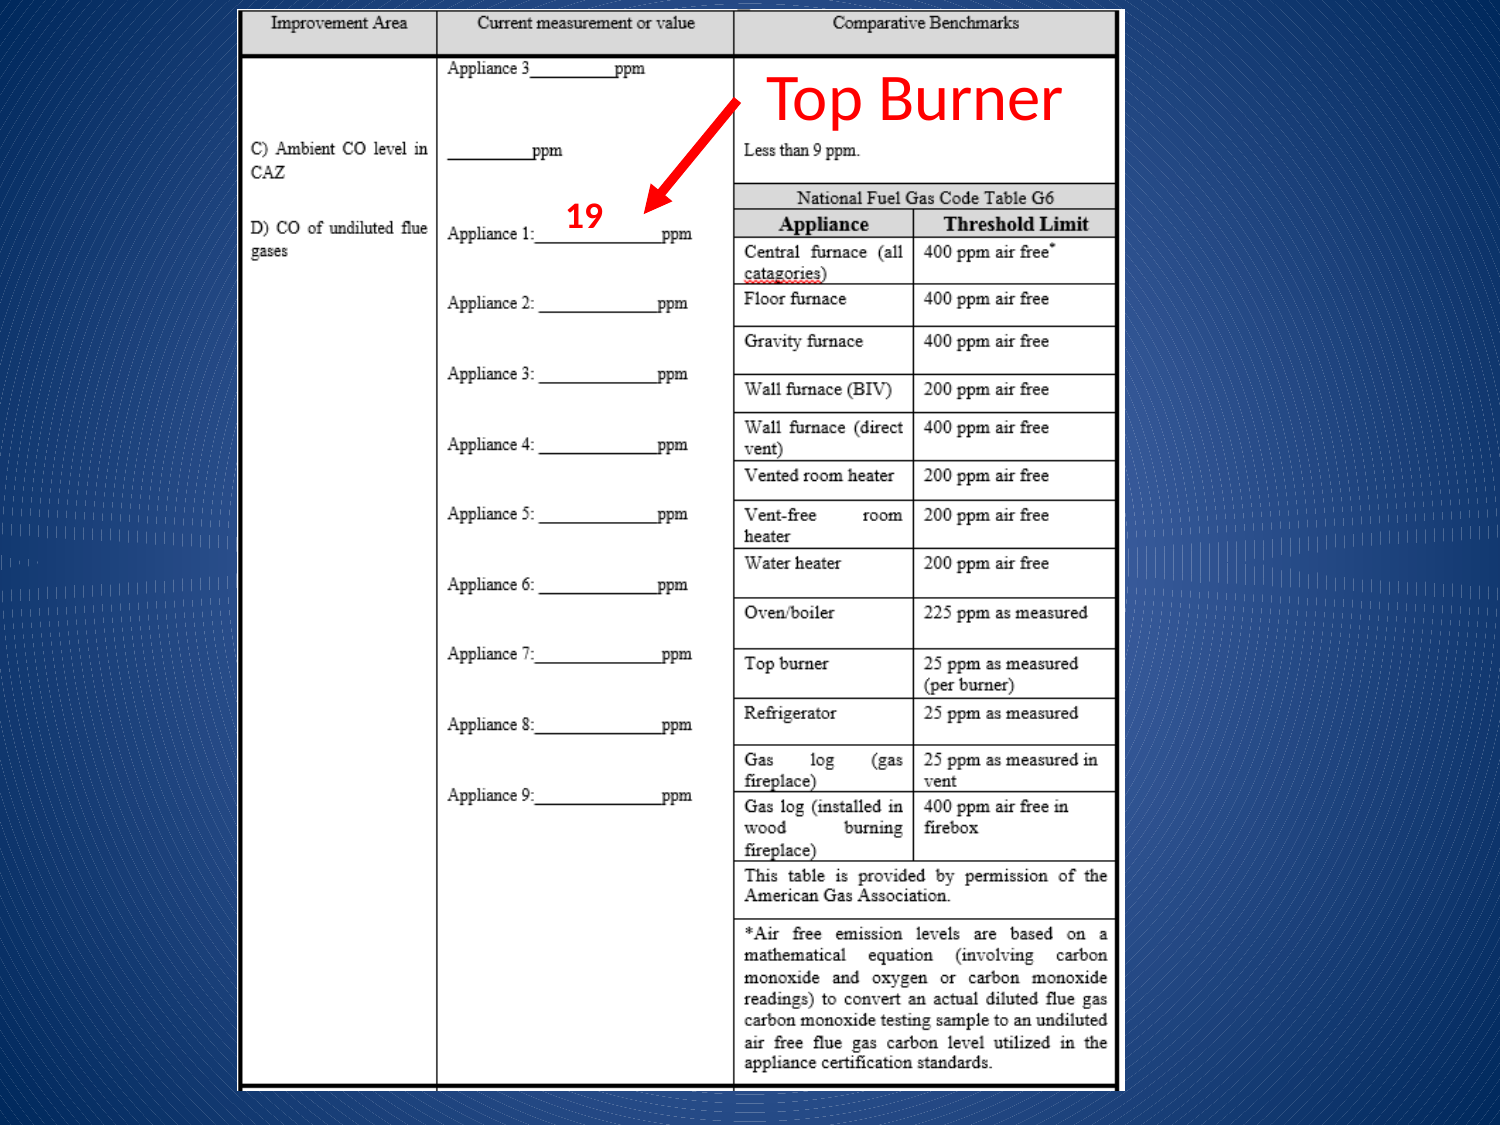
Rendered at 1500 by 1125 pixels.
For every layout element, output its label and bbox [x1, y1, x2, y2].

text_box [643, 99, 738, 215]
list [237, 9, 1126, 1091]
